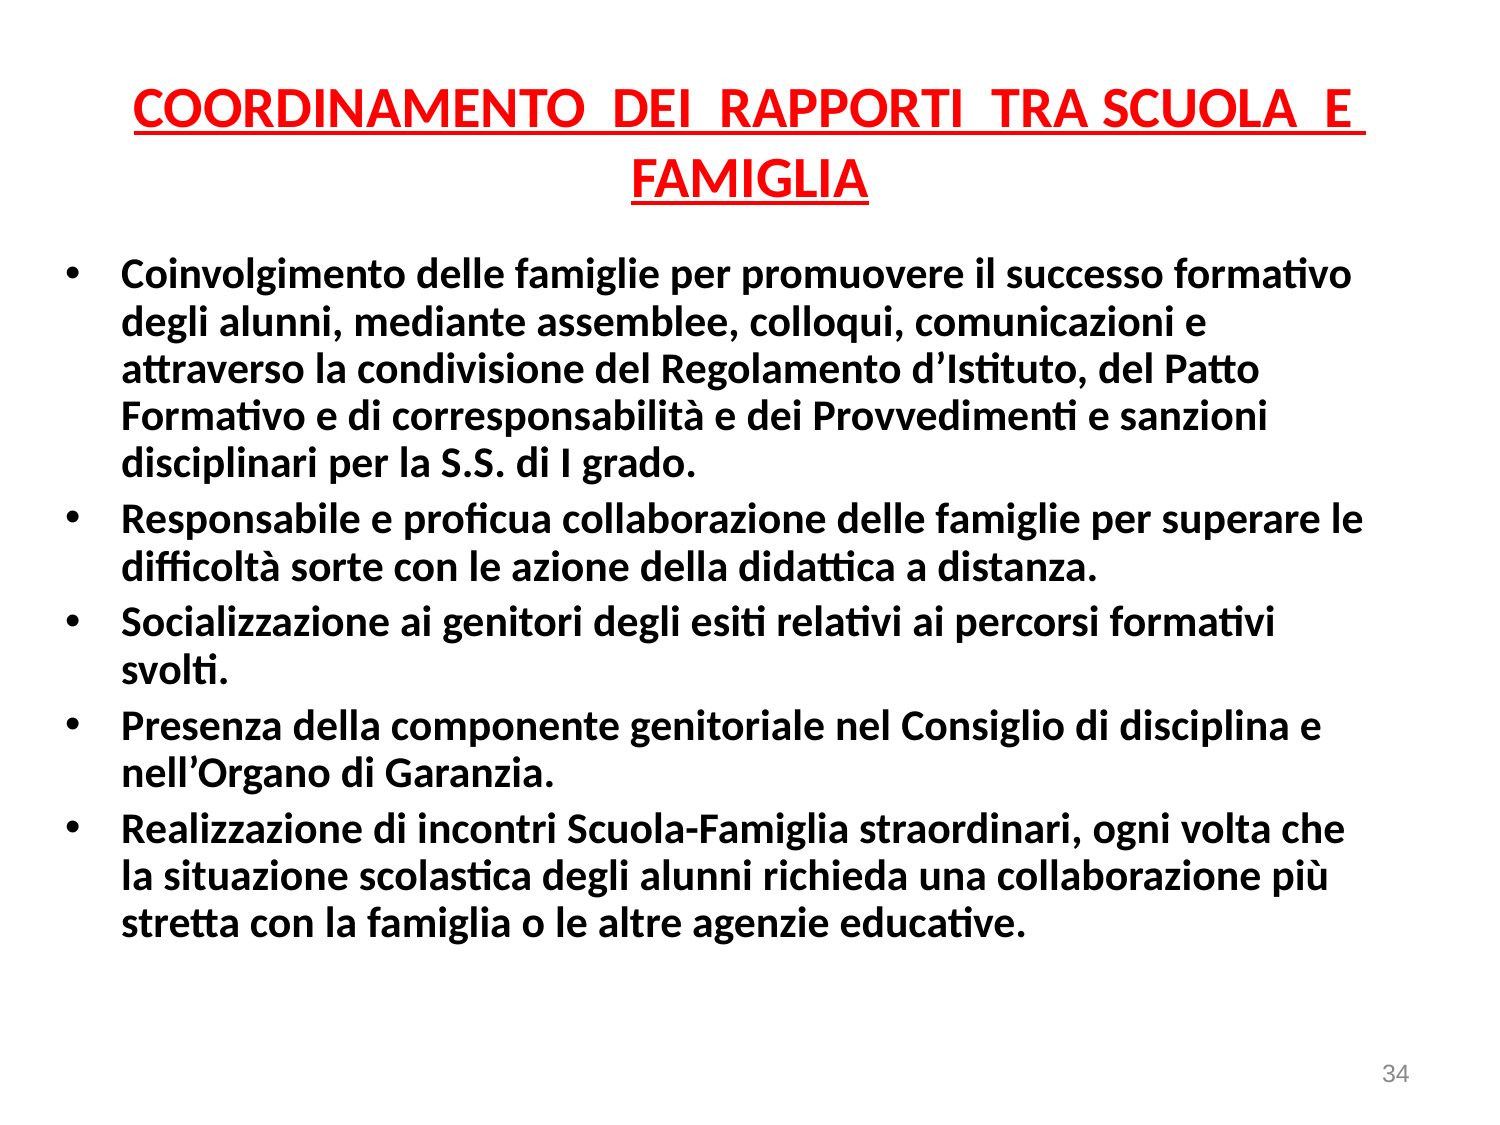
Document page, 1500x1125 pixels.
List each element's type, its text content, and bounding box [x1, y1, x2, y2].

title COORDINAMENTO DEI RAPPORTI TRA SCUOLA E FAMIGLIA [75, 45, 1425, 233]
list Coinvolgimento delle famiglie per promuovere il successo formativo degli alunni, mediante assemblee, colloqui, comunicazioni e attraverso la condivisione del Regolamento d’Istituto, del Patto Formativo e di corresponsabilità e dei Provvedimenti e sanzioni disciplinari per la S.S. di I grado. Responsabile e proficua collaborazione delle famiglie per superare le difficoltà sorte con le azione della didattica a distanza. Socializzazione ai genitori degli esiti relativi ai percorsi formativi svolti. Presenza della componente genitoriale nel Consiglio di disciplina e nell’Organo di Garanzia. Realizzazione di incontri Scuola-Famiglia straordinari, ogni volta che la situazione scolastica degli alunni richieda una collaborazione più stretta con la famiglia o le altre agenzie educative. [50, 187, 1400, 964]
text_box 34 [1074, 1042, 1425, 1103]
